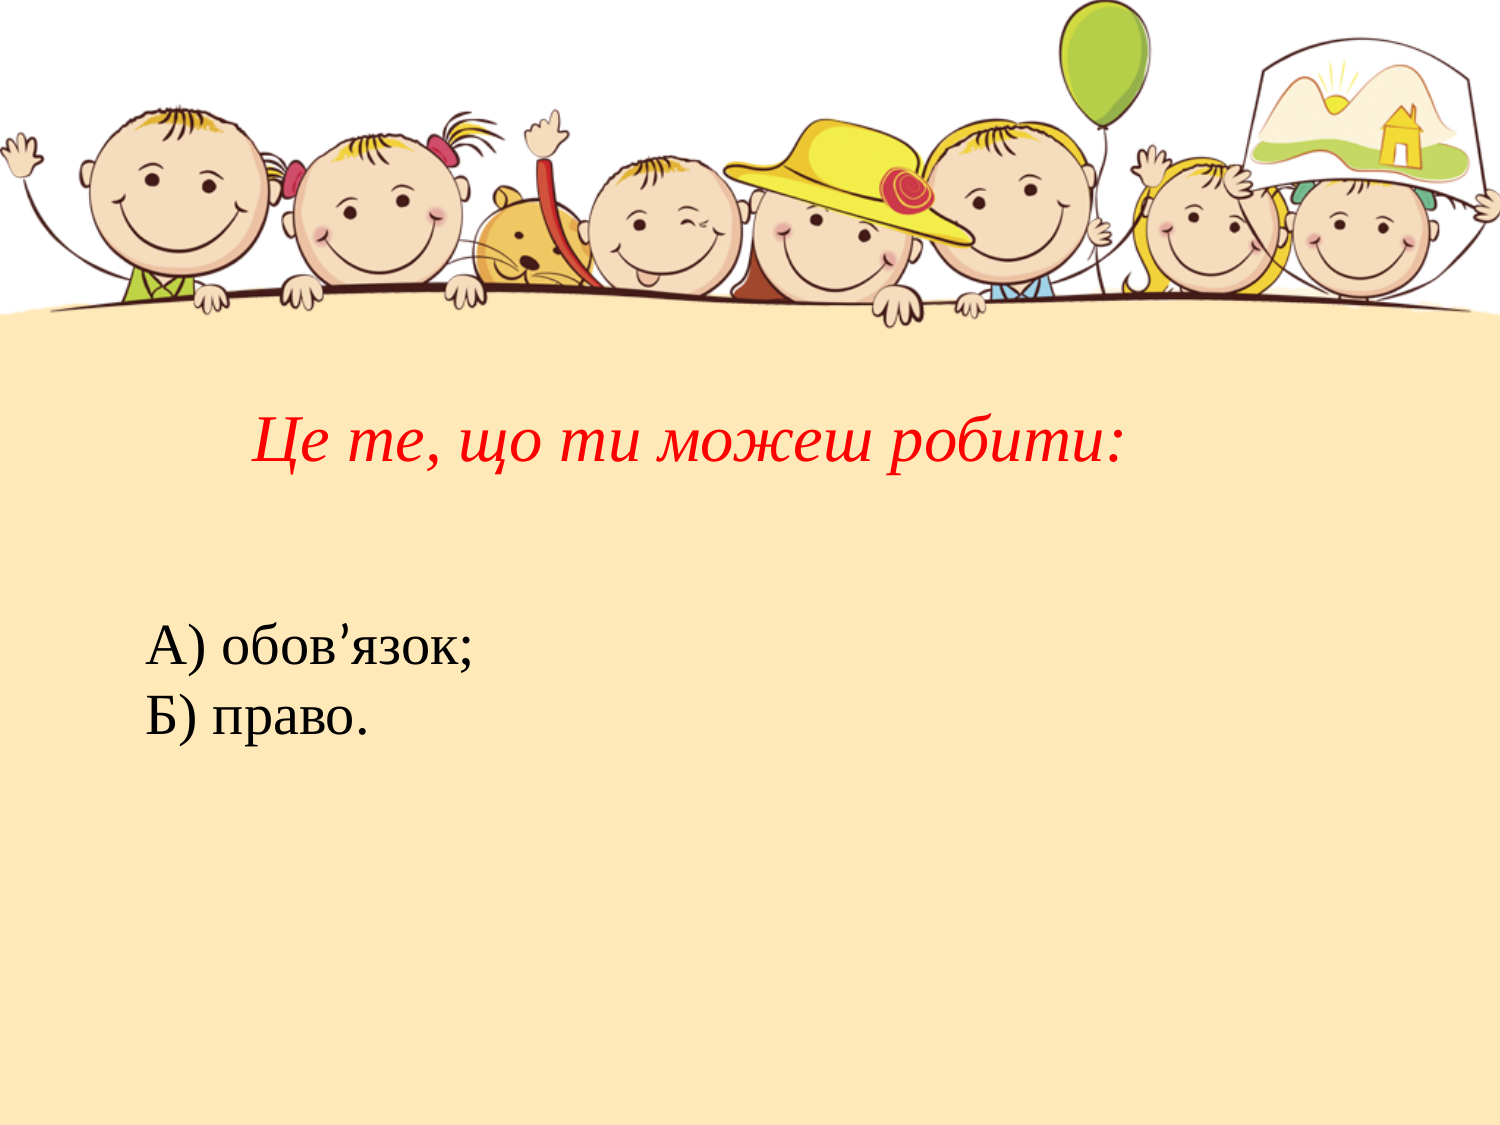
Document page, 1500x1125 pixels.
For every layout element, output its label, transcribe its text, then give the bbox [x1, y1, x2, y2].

picture [0, 0, 1500, 1125]
text_box Це те, що ти можеш робити: [237, 387, 1144, 483]
text_box А) обов’язок; Б) право. [130, 598, 491, 754]
